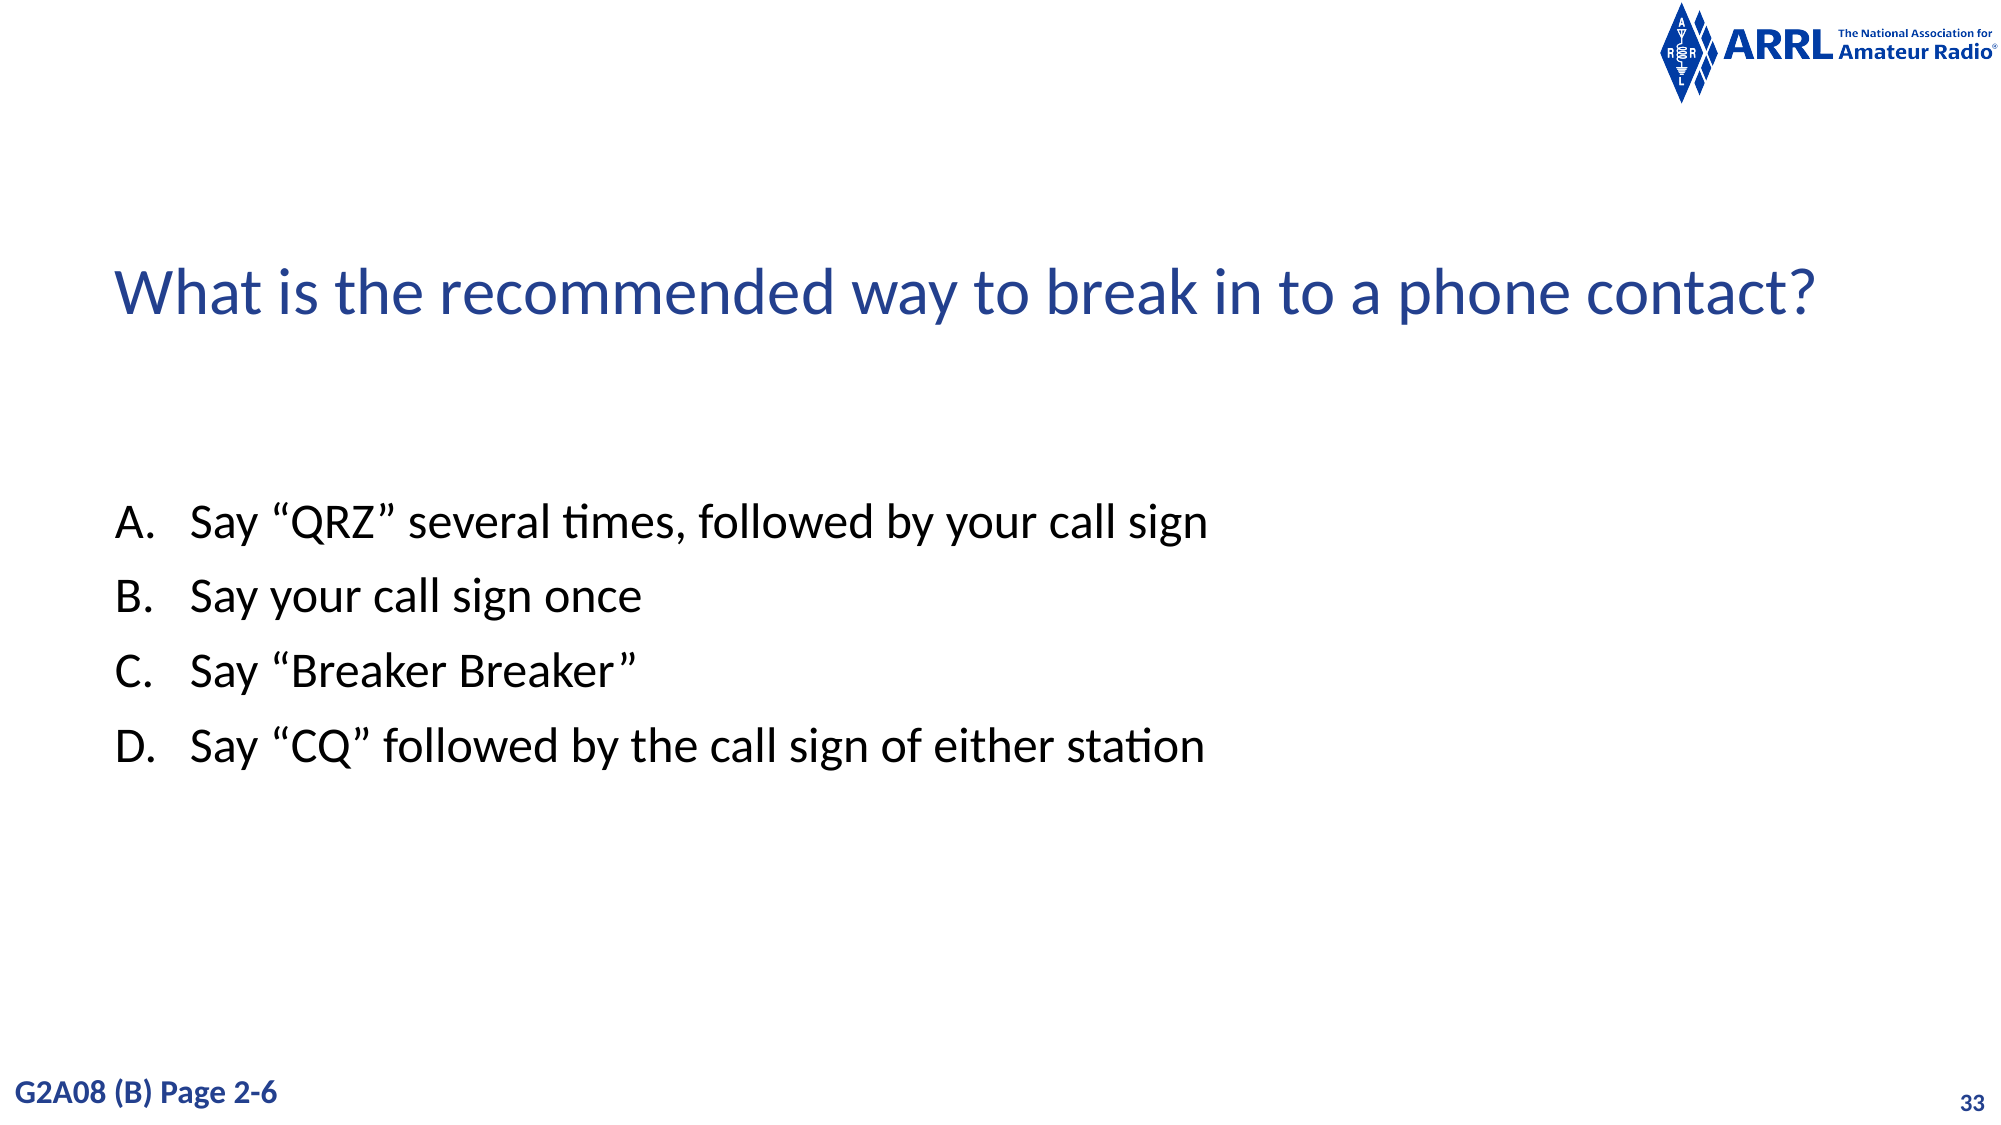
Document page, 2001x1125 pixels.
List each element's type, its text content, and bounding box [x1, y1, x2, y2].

list Say “QRZ” several times, followed by your call sign Say your call sign once Say “Breaker Breaker” Say “CQ” followed by the call sign of either station [99, 487, 1900, 1005]
text_box G2A08 (B) Page 2-6 [0, 1062, 1313, 1118]
picture [1658, 0, 1999, 106]
text_box 33 [1899, 1079, 2000, 1125]
title What is the recommended way to break in to a phone contact? [99, 249, 1900, 388]
